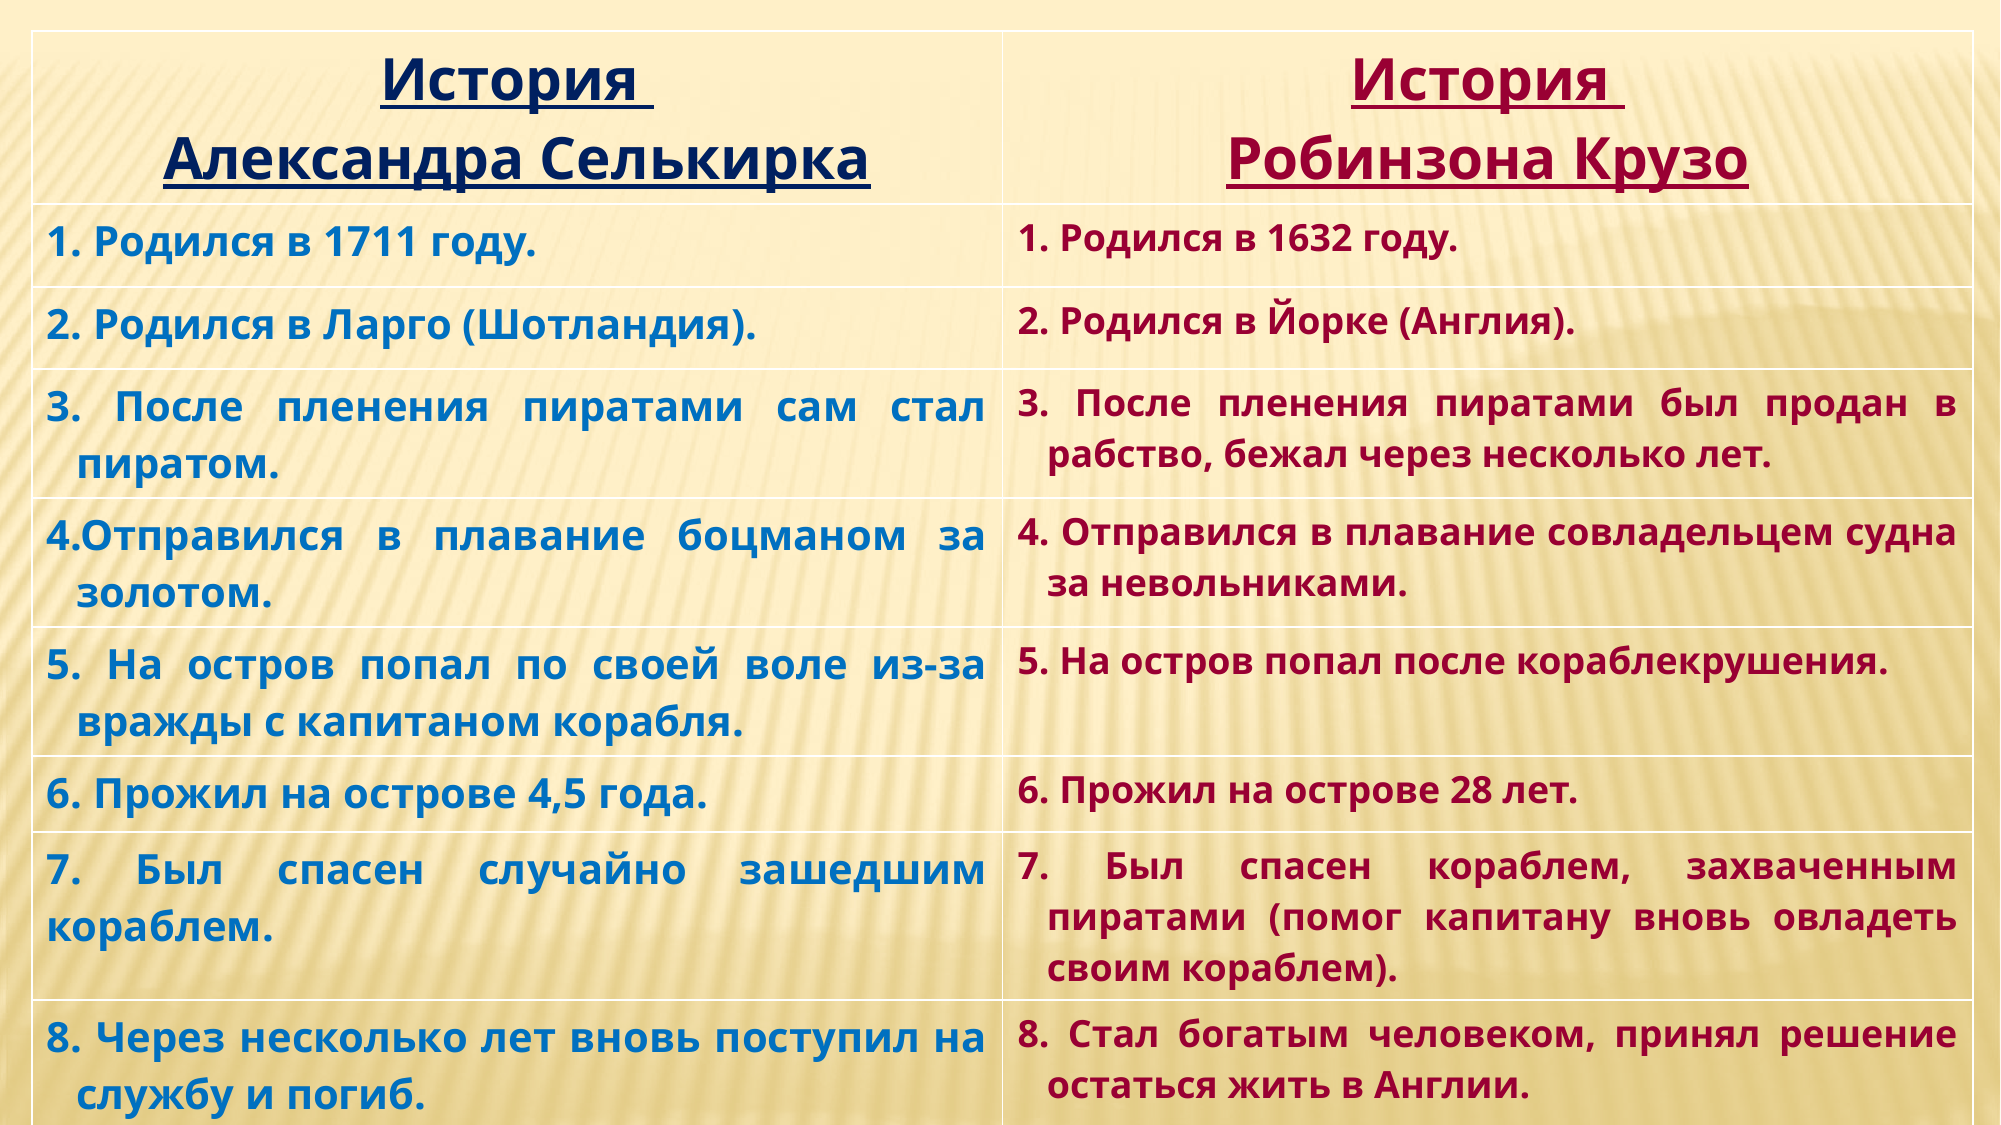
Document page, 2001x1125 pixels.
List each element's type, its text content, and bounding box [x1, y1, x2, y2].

table_cell 5. На остров попал после кораблекрушения. [1003, 628, 1972, 755]
table_cell 4. Отправился в плавание совладельцем судна за невольниками. [1003, 499, 1972, 626]
table_cell 8. Стал богатым человеком, принял решение остаться жить в Англии. [1003, 1001, 1972, 1125]
table_cell 5. На остров попал по своей воле из-за вражды с капитаном корабля. [33, 628, 1002, 755]
table_cell 1. Родился в 1711 году. [33, 205, 1002, 286]
table_header История Робинзона Крузо [1003, 32, 1972, 203]
table_cell 6. Прожил на острове 4,5 года. [33, 757, 1002, 831]
table_header История Александра Селькирка [33, 32, 1002, 203]
table_cell 2. Родился в Ларго (Шотландия). [33, 288, 1002, 368]
table_cell 4.Отправился в плавание боцманом за золотом. [33, 499, 1002, 626]
table_cell 7. Был спасен кораблем, захваченным пиратами (помог капитану вновь овладеть своим кораблем). [1003, 833, 1972, 999]
table_cell 6. Прожил на острове 28 лет. [1003, 757, 1972, 831]
table_cell 3. После пленения пиратами сам стал пиратом. [33, 370, 1002, 497]
table_cell 8. Через несколько лет вновь поступил на службу и погиб. [33, 1001, 1002, 1125]
table_cell 3. После пленения пиратами был продан в рабство, бежал через несколько лет. [1003, 370, 1972, 497]
table_cell 1. Родился в 1632 году. [1003, 205, 1972, 286]
table_cell 7. Был спасен случайно зашедшим кораблем. [33, 833, 1002, 999]
table_cell 2. Родился в Йорке (Англия). [1003, 288, 1972, 368]
